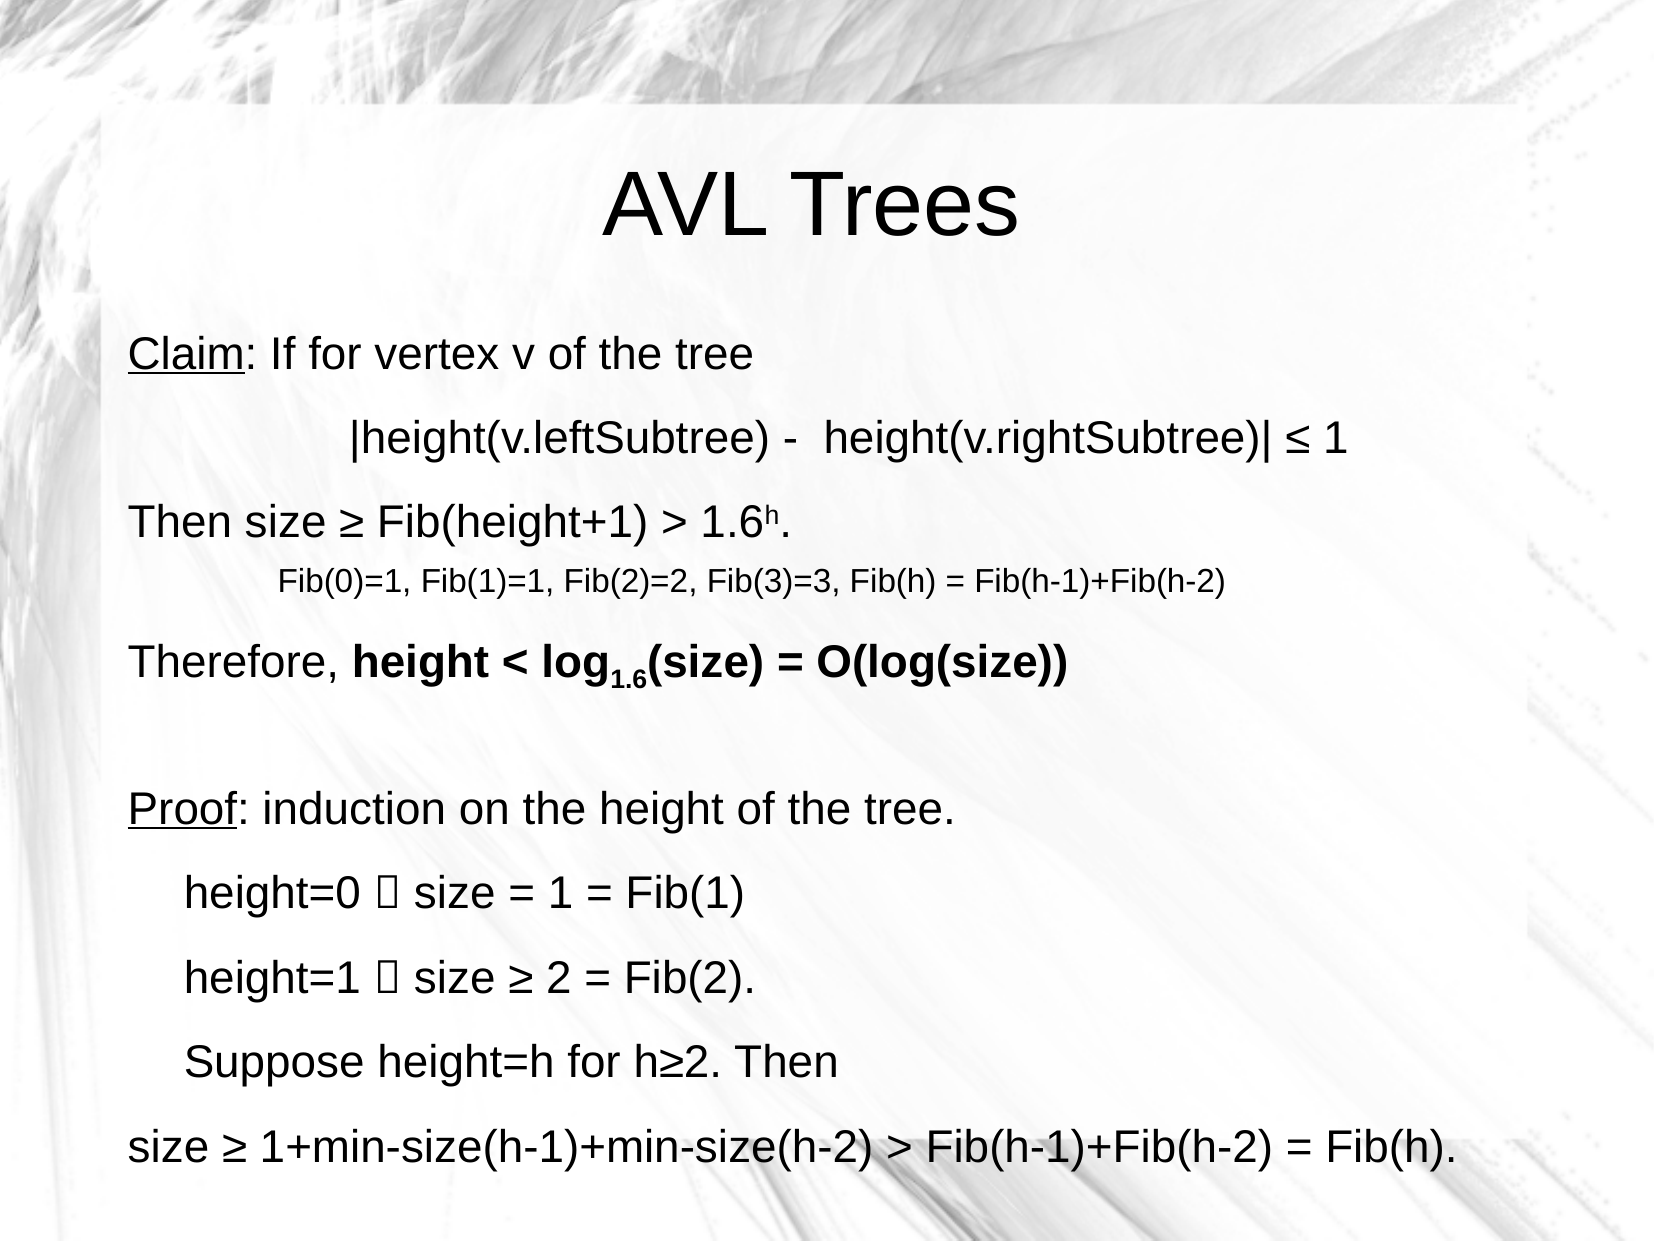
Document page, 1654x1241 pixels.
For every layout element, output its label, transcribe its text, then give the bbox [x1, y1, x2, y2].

picture [0, 0, 1654, 1241]
title AVL Trees [118, 93, 1506, 299]
list Claim: If for vertex v of the tree |height(v.leftSubtree) - height(v.rightSubtree)| ≤ 1 Then size ≥ Fib(height+1) > 1.6h. Fib(0)=1, Fib(1)=1, Fib(2)=2, Fib(3)=3, Fib(h) = Fib(h-1)+Fib(h-2) Therefore, height < log1.6(size) = O(log(size)) Proof: induction on the height of the tree. height=0  size = 1 = Fib(1) height=1  size ≥ 2 = Fib(2). Suppose height=h for h≥2. Then size ≥ 1+min-size(h-1)+min-size(h-2) > Fib(h-1)+Fib(h-2) = Fib(h). [118, 319, 1571, 1109]
